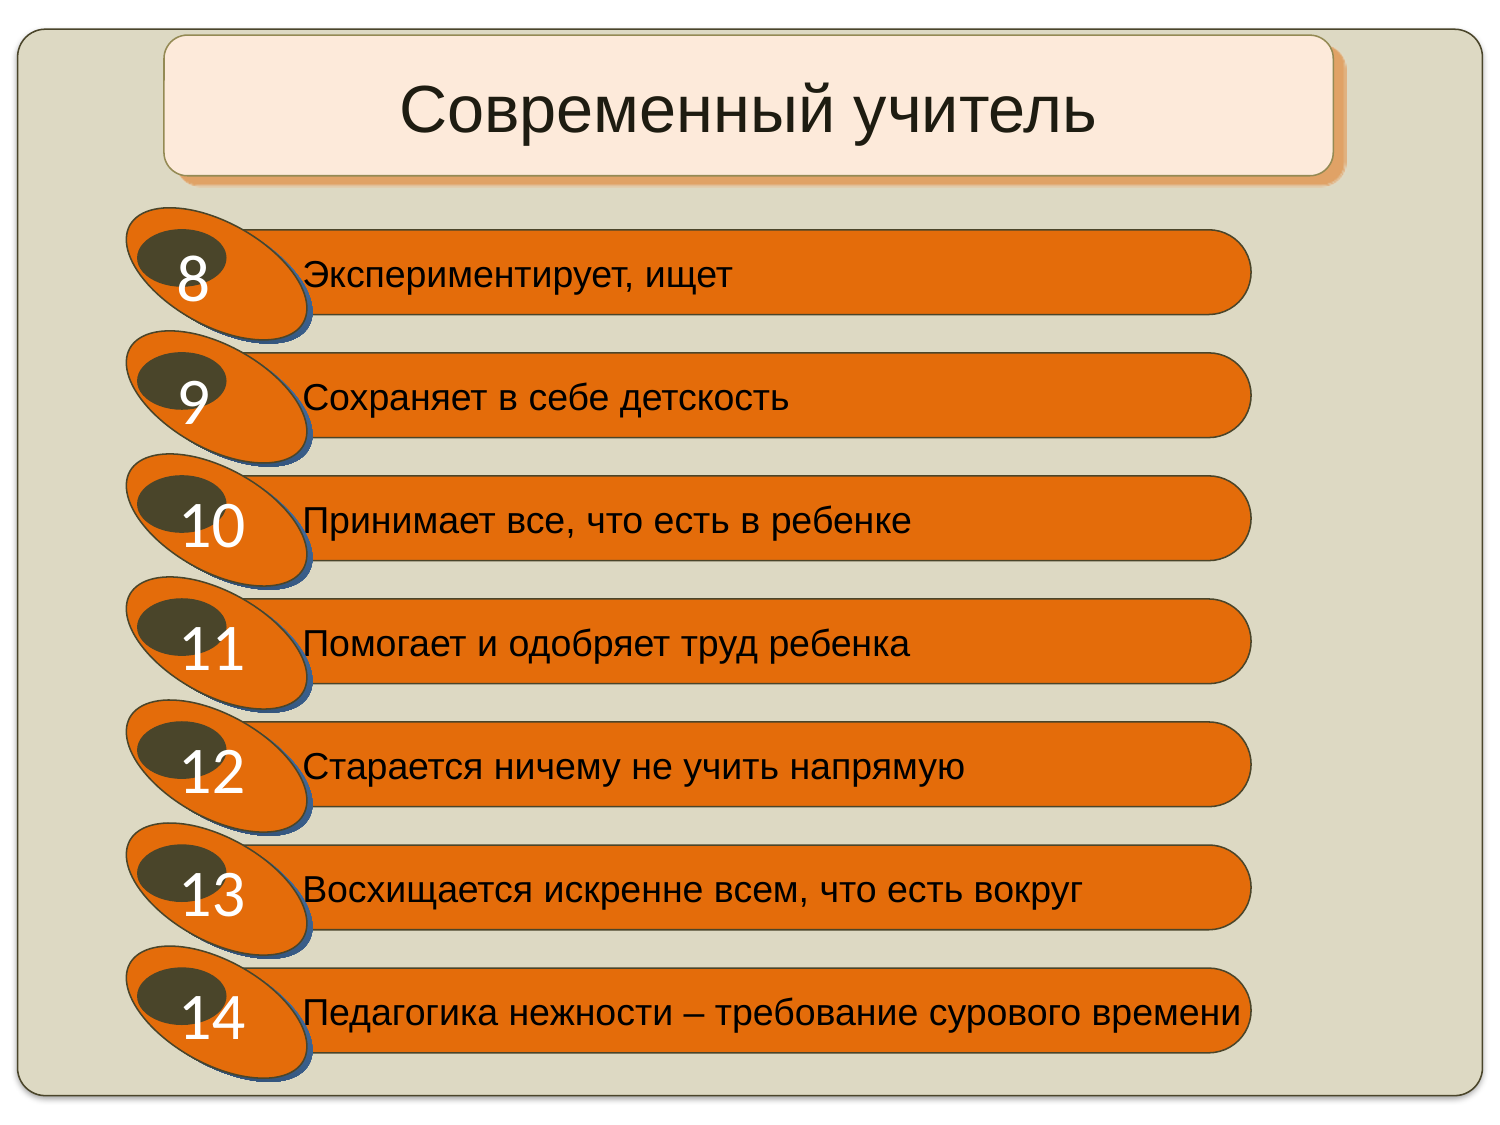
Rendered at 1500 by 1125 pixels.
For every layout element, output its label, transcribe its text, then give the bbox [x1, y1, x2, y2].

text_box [116, 345, 1252, 453]
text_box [116, 468, 1252, 576]
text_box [116, 591, 1252, 699]
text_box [116, 222, 1252, 329]
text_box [116, 960, 1252, 1068]
picture [0, 0, 1500, 1125]
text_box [116, 714, 1252, 822]
text_box [16, 28, 1484, 1097]
text_box Современный учитель [163, 34, 1335, 177]
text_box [116, 837, 1252, 945]
